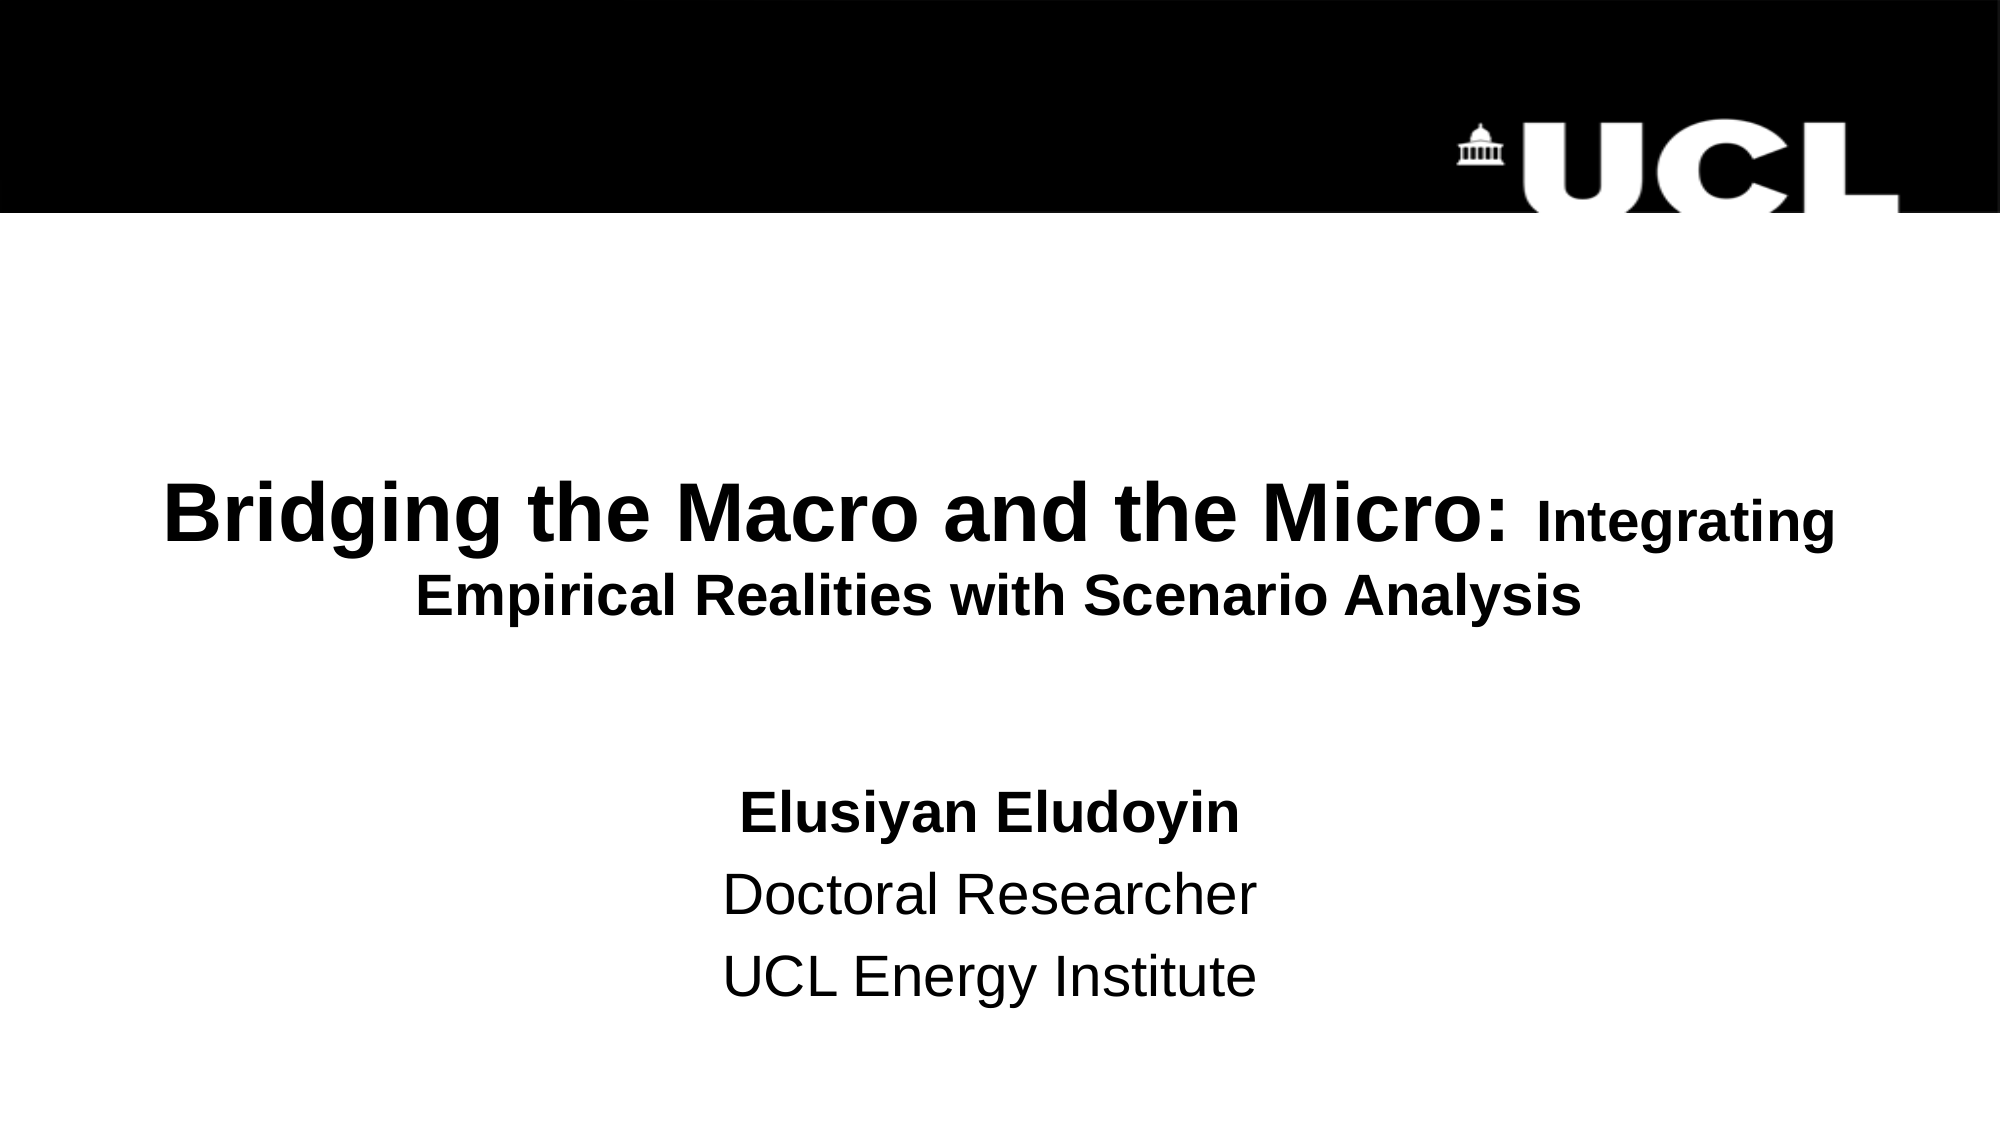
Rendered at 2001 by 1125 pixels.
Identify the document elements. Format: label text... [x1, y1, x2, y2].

picture [0, 0, 2000, 213]
title Bridging the Macro and the Micro: Integrating Empirical Realities with Scenario Analysis [70, 450, 1930, 675]
subtitle Elusiyan Eludoyin Doctoral Researcher UCL Energy Institute [70, 766, 1911, 978]
